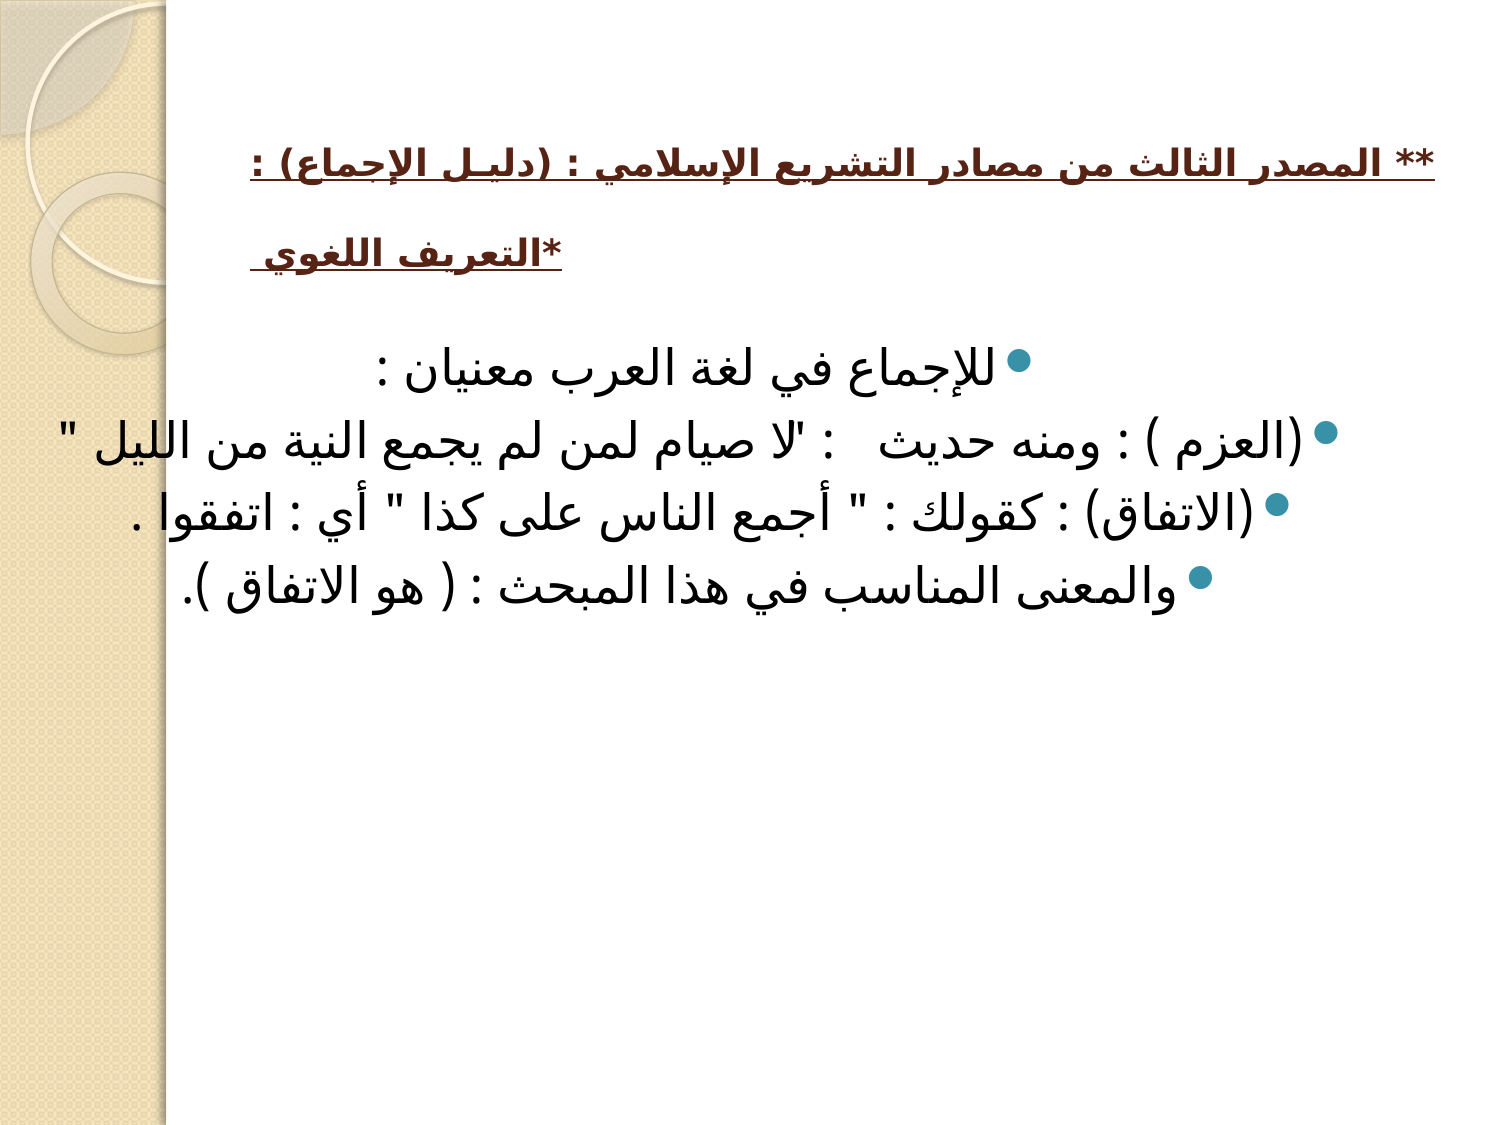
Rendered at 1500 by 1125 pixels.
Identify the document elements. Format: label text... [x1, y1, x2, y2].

list للإجماع في لغة العرب معنيان : (العزم ) : ومنه حديث : " لا صيام لمن لم يجمع النية من الليل " (الاتفاق) : كقولك : " أجمع الناس على كذا " أي : اتفقوا . والمعنى المناسب في هذا المبحث : ( هو الاتفاق ). [35, 328, 1386, 1071]
title ** المصدر الثالث من مصادر التشريع الإسلامي : (دليـل الإجماع) : *التعريف اللغوي [235, 45, 1466, 233]
